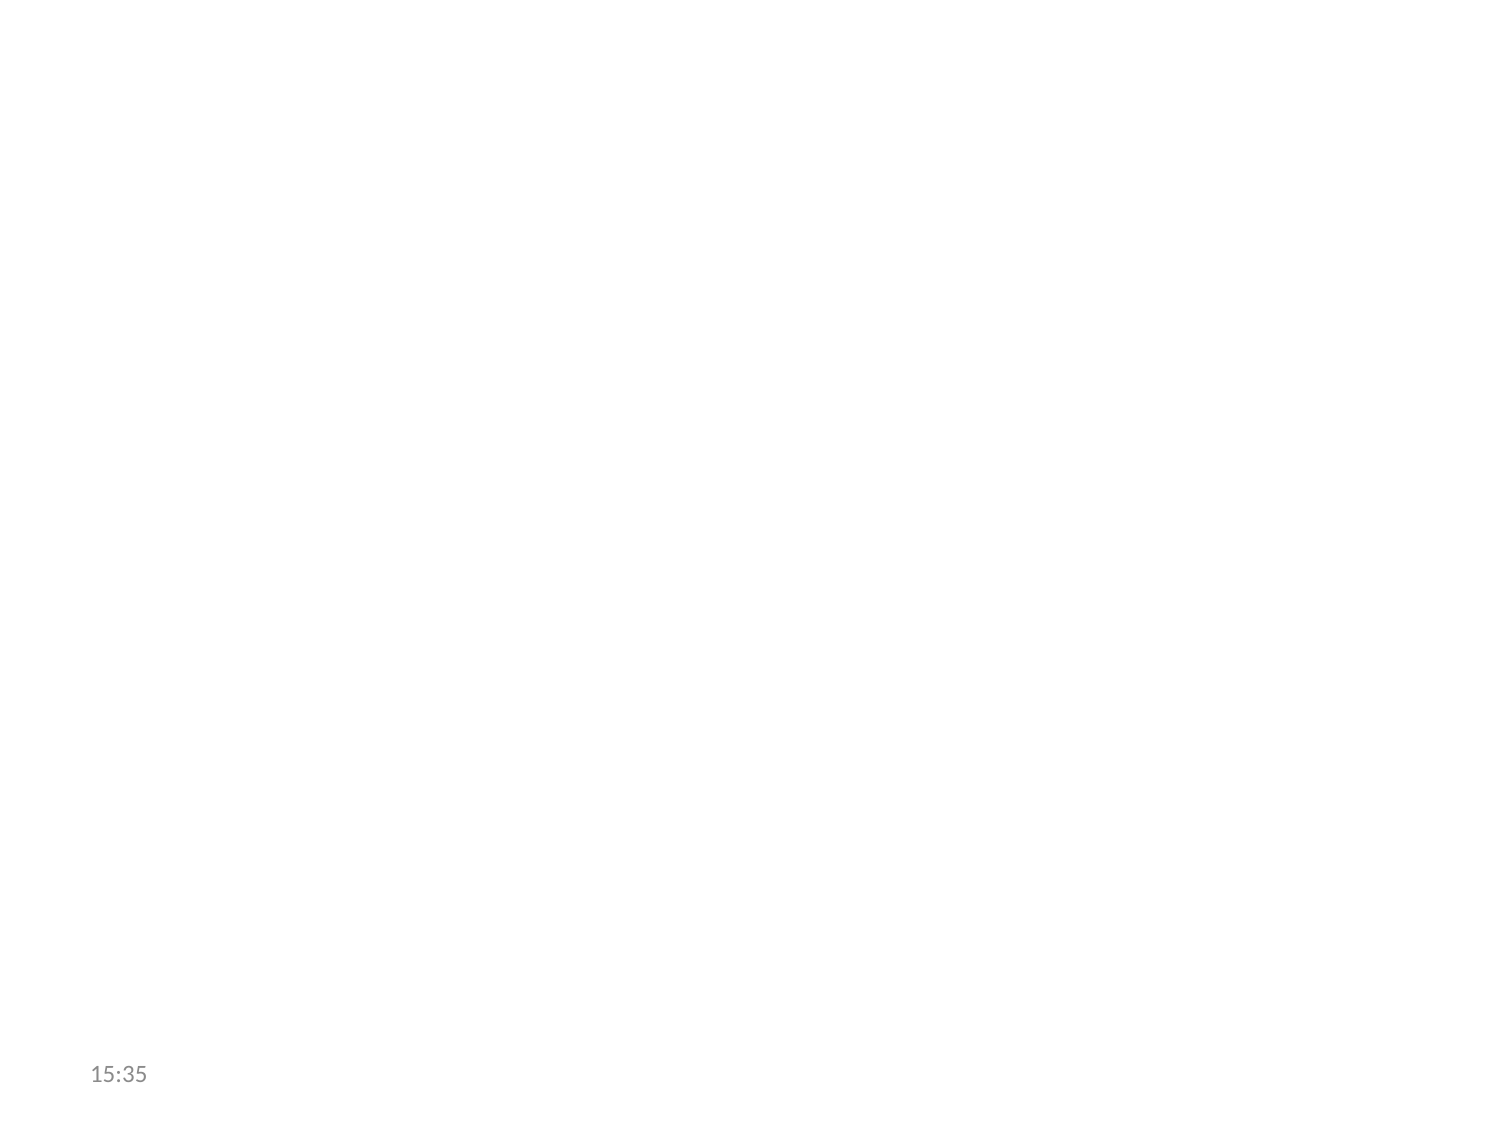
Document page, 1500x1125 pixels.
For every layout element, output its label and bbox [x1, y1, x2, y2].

slide_number [75, 1042, 425, 1103]
